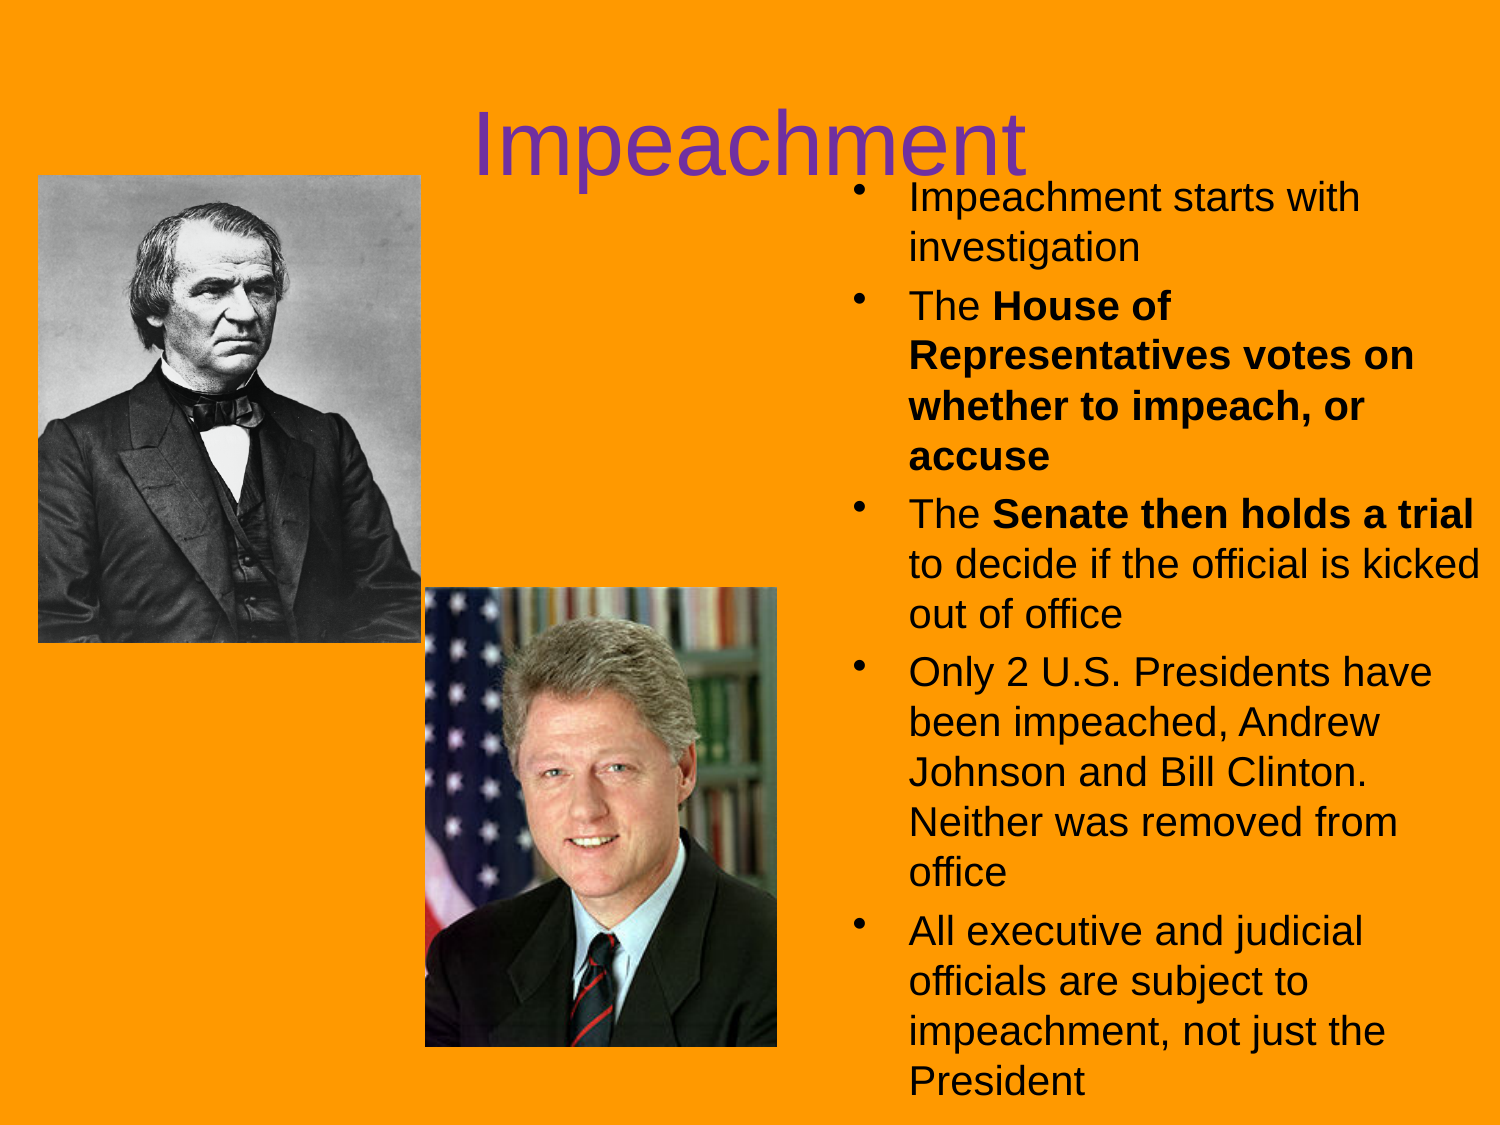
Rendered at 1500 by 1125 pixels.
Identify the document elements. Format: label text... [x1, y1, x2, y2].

picture [424, 587, 777, 1048]
picture [37, 174, 421, 643]
list Impeachment starts with investigation The House of Representatives votes on whether to impeach, or accuse The Senate then holds a trial to decide if the official is kicked out of office Only 2 U.S. Presidents have been impeached, Andrew Johnson and Bill Clinton. Neither was removed from office All executive and judicial officials are subject to impeachment, not just the President [837, 162, 1500, 905]
title Impeachment [75, 45, 1425, 233]
